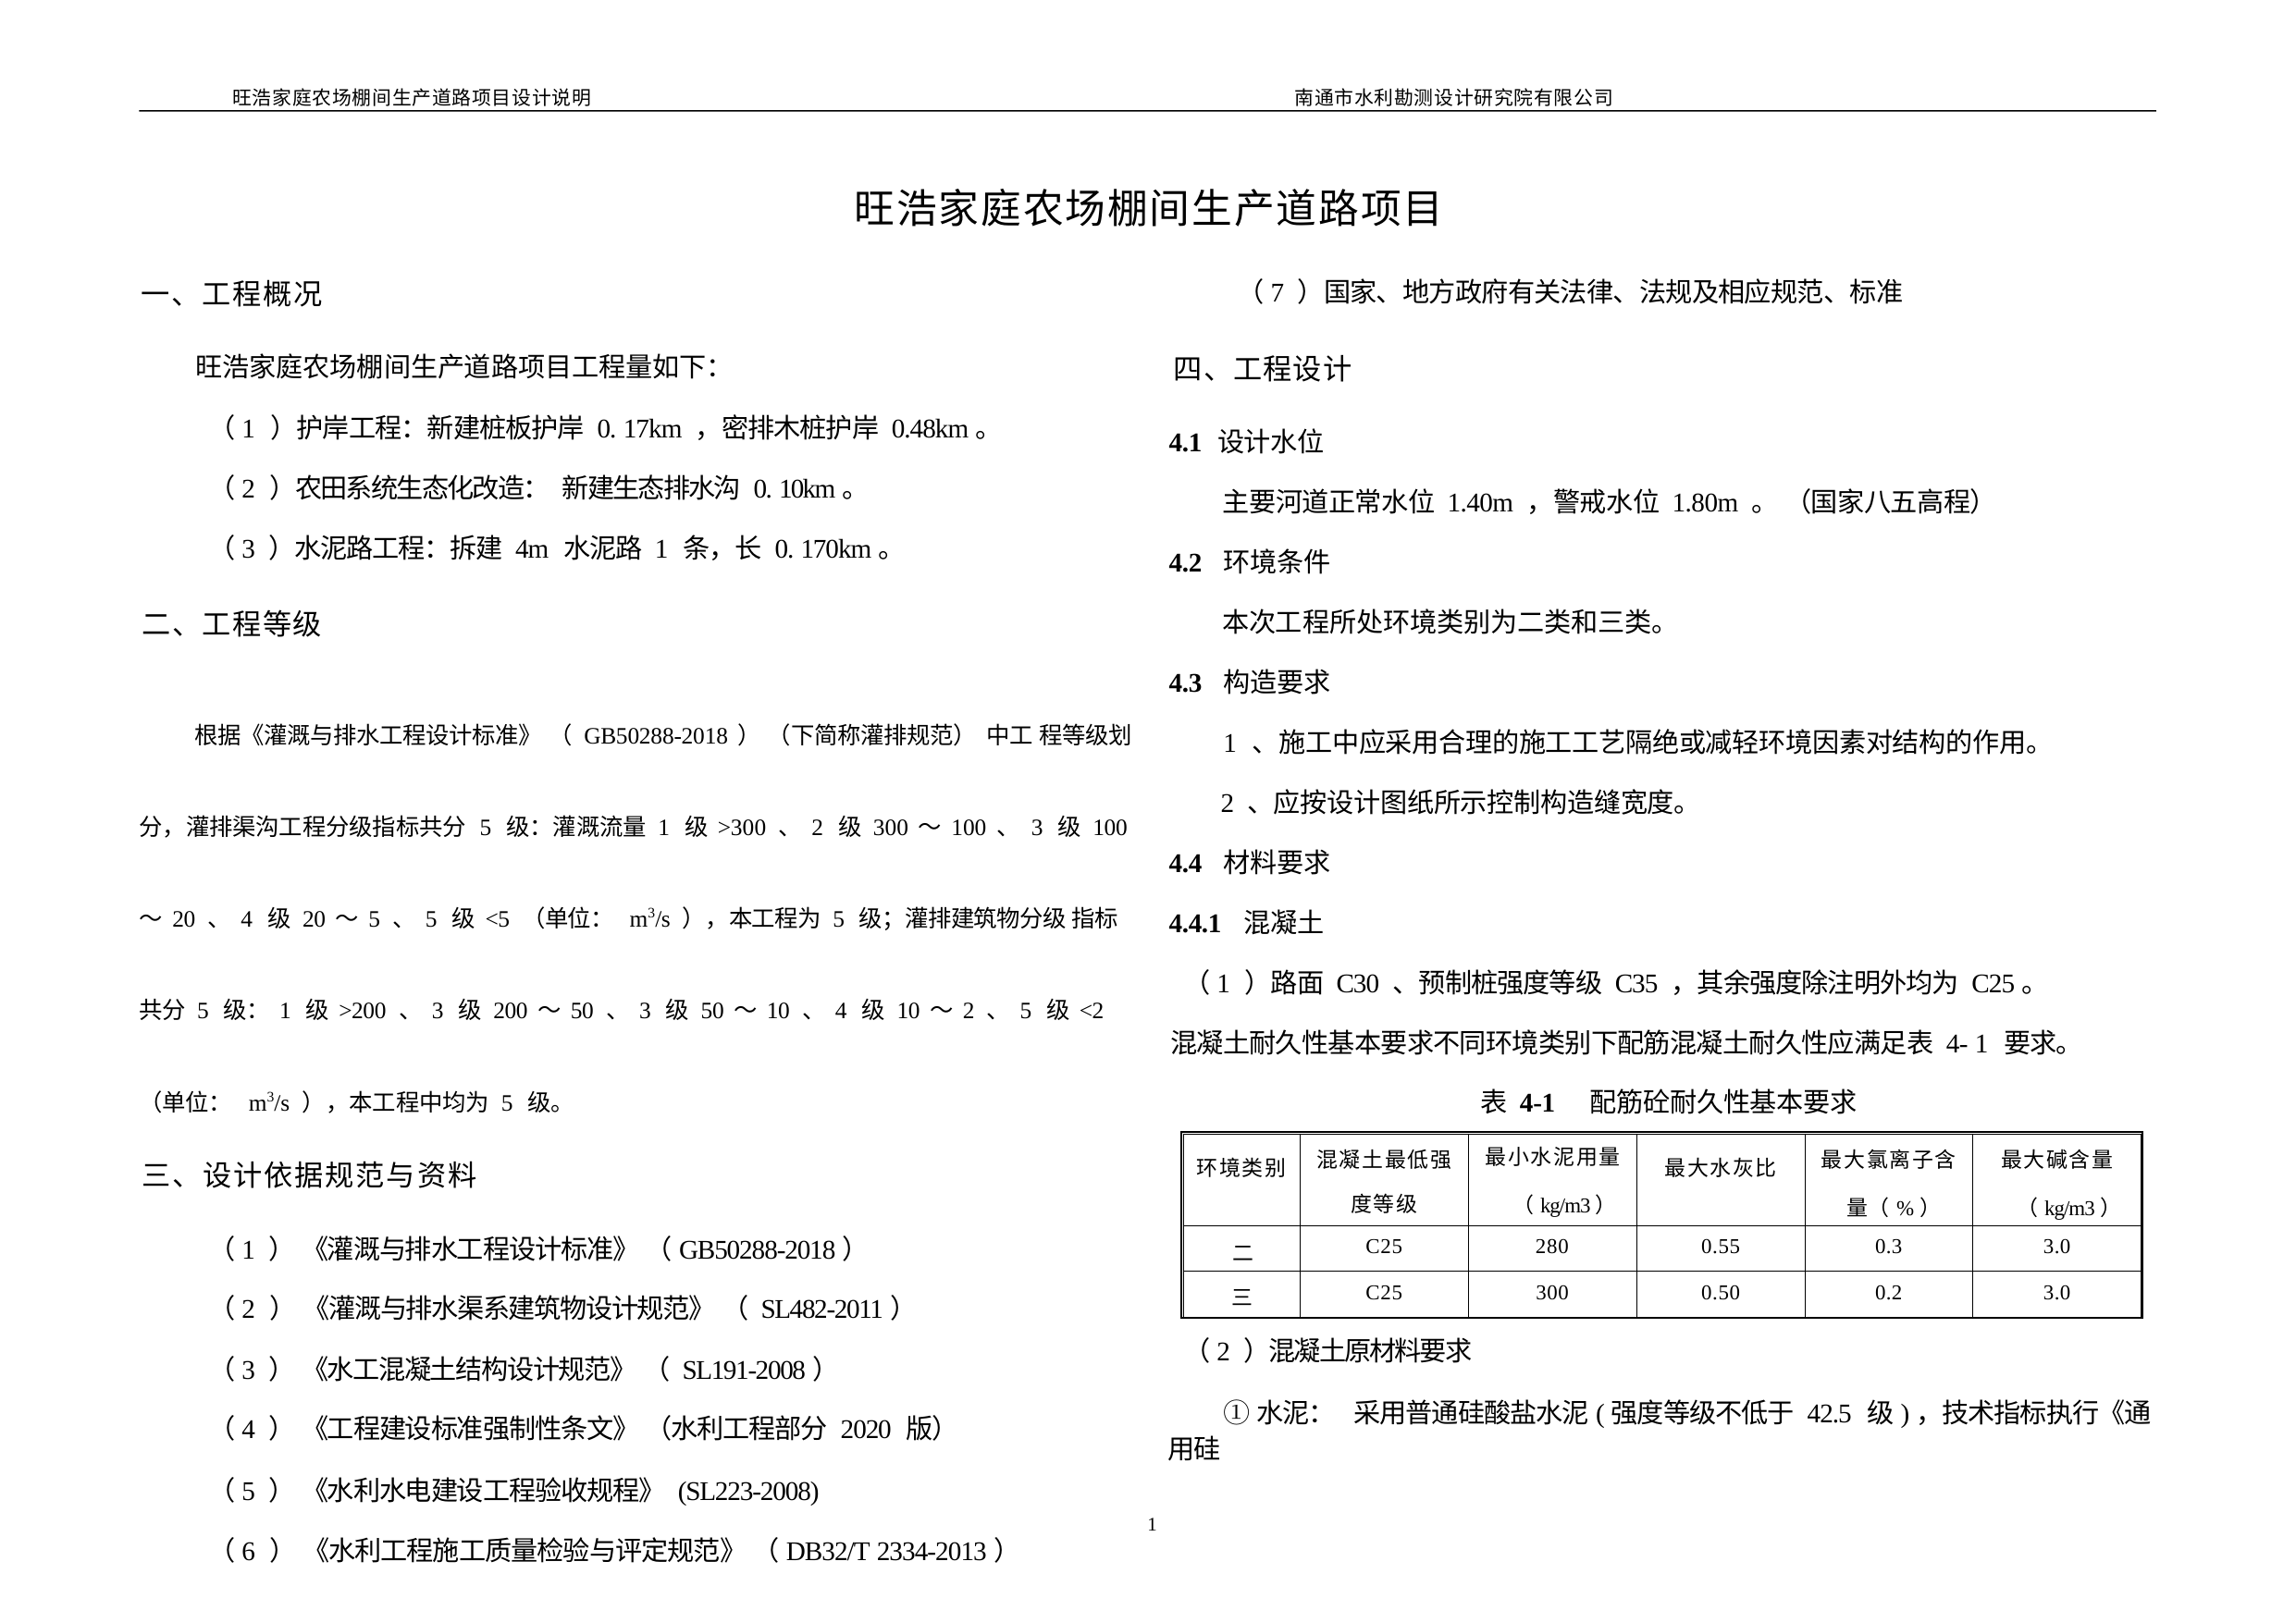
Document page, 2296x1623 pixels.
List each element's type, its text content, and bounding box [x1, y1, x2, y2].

text_box 一、工程概况 旺浩家庭农场棚间生产道路项目工程量如下： （1 ）护岸工程：新建桩板护岸 0. 17km ，密排木桩护岸 0.48km。 （2 ）农田系统生态化改造： 新建生态排水沟 0. 10km。 （3 ）水泥路工程：拆建 4m 水泥路 1 条，长 0. 170km。 二、工程等级 根据《灌溉与排水工程设计标准》 （ GB50288-2018） （下简称灌排规范） 中工 程等级划分，灌排渠沟工程分级指标共分 5 级：灌溉流量 1 级>300 、2 级 300～100、 3 级 100～20 、4 级 20～5 、5 级<5 （单位： m3/s ），本工程为 5 级；灌排建筑物分级 指标共分 5 级：1 级>200 、3 级 200～50 、3 级 50～10 、4 级 10～2 、5 级<2 （单位： m3/s ），本工程中均为 5 级。 三、设计依据规范与资料 （1 ） 《灌溉与排水工程设计标准》 （GB50288-2018） （2 ） 《灌溉与排水渠系建筑物设计规范》 （ SL482-2011） （3 ） 《水工混凝土结构设计规范》 （ SL191-2008） （4 ） 《工程建设标准强制性条文》 （水利工程部分 2020 版） （5 ） 《水利水电建设工程验收规程》 (SL223-2008) （6 ） 《水利工程施工质量检验与评定规范》 （DB32/T 2334-2013） [137, 273, 1137, 1408]
table_cell 3.0 [1973, 1226, 2141, 1271]
text_box （2 ）混凝土原材料要求 ①水泥： 采用普通硅酸盐水泥(强度等级不低于 42.5 级)，技术指标执行《通用硅 [1167, 1334, 2158, 1431]
table_cell 280 [1469, 1226, 1636, 1271]
table_header 最小水泥用量 （kg/m3） [1469, 1135, 1636, 1225]
table_cell 0.55 [1637, 1226, 1805, 1271]
text_box 1 [1145, 1513, 1157, 1536]
table_header 混凝土最低强 度等级 [1301, 1135, 1468, 1225]
table_cell 300 [1469, 1272, 1636, 1318]
table_cell 0.2 [1806, 1272, 1972, 1318]
text_box 南通市水利勘测设计研究院有限公司 [1292, 82, 1619, 110]
table_cell 0.3 [1806, 1226, 1972, 1271]
table_cell C25 [1301, 1226, 1468, 1271]
table_header 最大氯离子含 量（%） [1806, 1135, 1972, 1225]
table_cell 三 [1184, 1272, 1300, 1318]
table_cell 0.50 [1637, 1272, 1805, 1318]
table_header 环境类别 [1184, 1135, 1300, 1225]
text_box 旺浩家庭农场棚间生产道路项目设计说明 [230, 82, 597, 110]
table_cell C25 [1301, 1272, 1468, 1318]
table_header 最大碱含量 （kg/m3） [1973, 1135, 2141, 1225]
table_cell 二 [1184, 1226, 1300, 1271]
text_box 旺浩家庭农场棚间生产道路项目 [852, 179, 1448, 233]
table_header 最大水灰比 [1637, 1135, 1805, 1225]
text_box （7 ）国家、地方政府有关法律、法规及相应规范、标准 四、工程设计 4.1 设计水位 主要河道正常水位 1.40m ，警戒水位 1.80m 。 （国家八五高程） 4.2 环境条件 本次工程所处环境类别为二类和三类。 4.3 构造要求 1 、施工中应采用合理的施工工艺隔绝或减轻环境因素对结构的作用。 2 、应按设计图纸所示控制构造缝宽度。 4.4 材料要求 4.4.1 混凝土 （1 ）路面 C30 、预制桩强度等级 C35 ，其余强度除注明外均为 C25。 混凝土耐久性基本要求不同环境类别下配筋混凝土耐久性应满足表 4- 1 要求。 表 4-1 配筋砼耐久性基本要求 [1167, 275, 2080, 1122]
table_cell 3.0 [1973, 1272, 2141, 1318]
